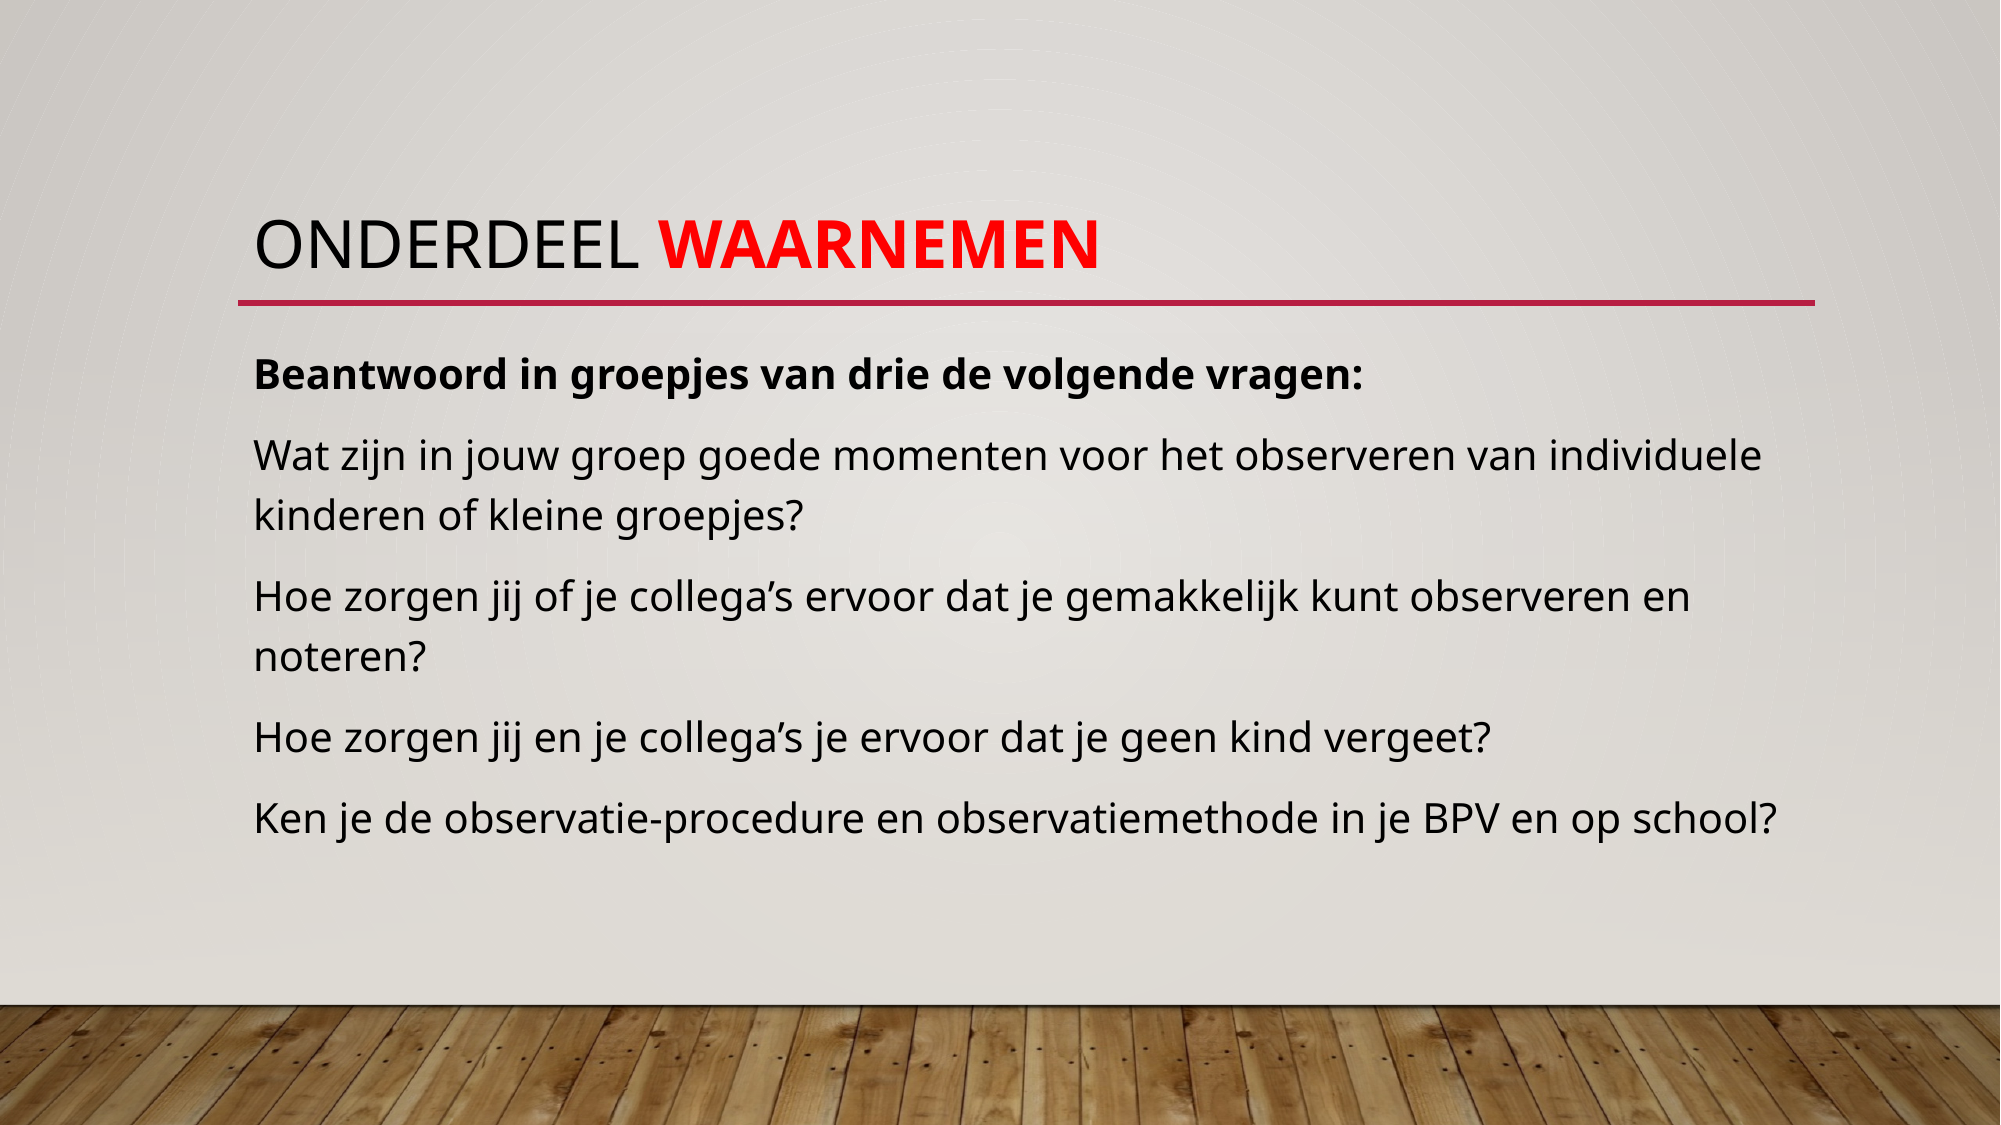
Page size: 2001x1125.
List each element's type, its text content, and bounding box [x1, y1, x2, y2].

list Beantwoord in groepjes van drie de volgende vragen: Wat zijn in jouw groep goede momenten voor het observeren van individuele kinderen of kleine groepjes? Hoe zorgen jij of je collega’s ervoor dat je gemakkelijk kunt observeren en noteren? Hoe zorgen jij en je collega’s je ervoor dat je geen kind vergeet? Ken je de observatie-procedure en observatiemethode in je BPV en op school? [238, 330, 1814, 897]
picture [0, 1005, 2000, 1125]
title Onderdeel waarnemen [238, 131, 1814, 305]
